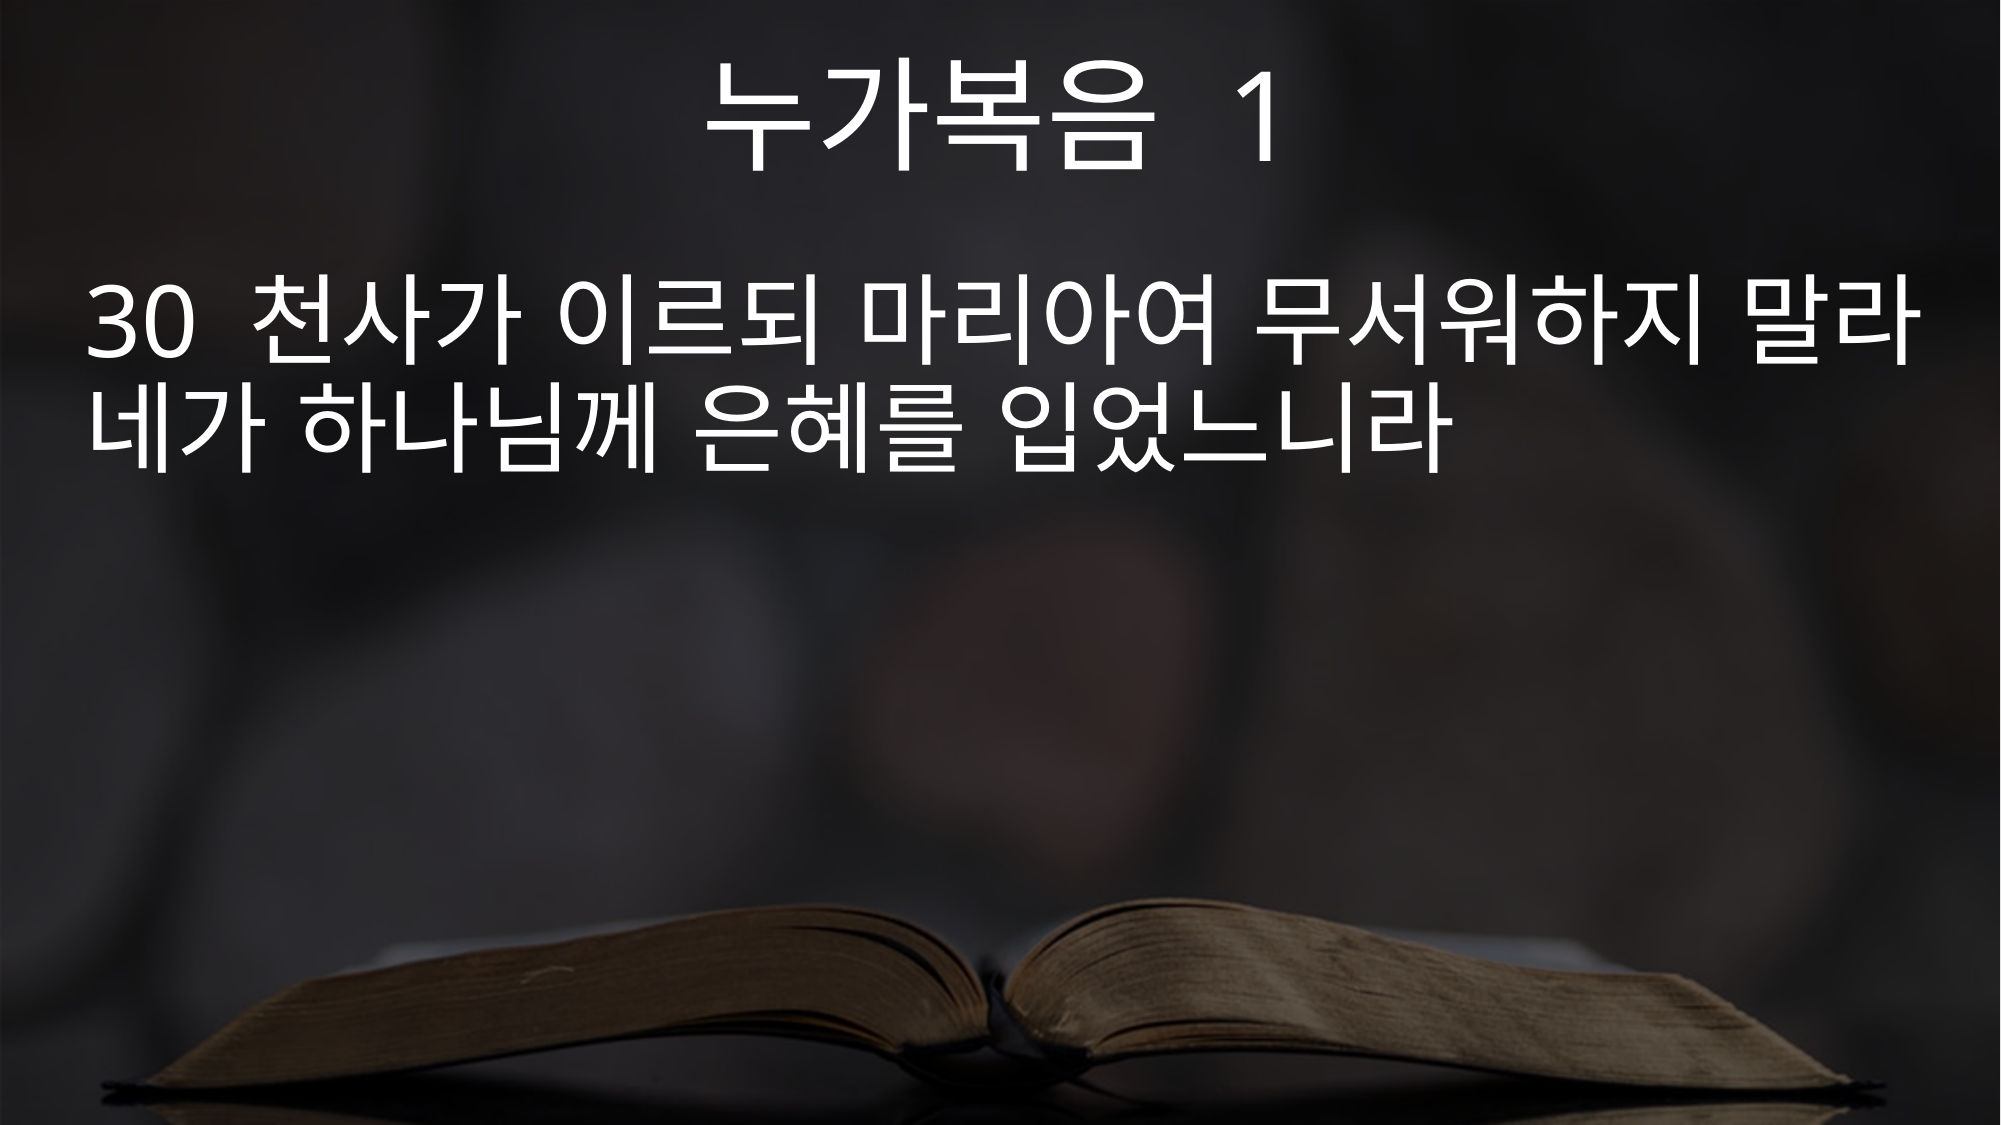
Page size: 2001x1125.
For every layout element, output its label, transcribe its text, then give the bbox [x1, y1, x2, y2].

footer 누가복음 1 [0, 32, 2000, 192]
picture [0, 0, 2001, 1125]
list 30 천사가 이르되 마리아여 무서워하지 말라 네가 하나님께 은혜를 입었느니라 [69, 263, 1953, 423]
